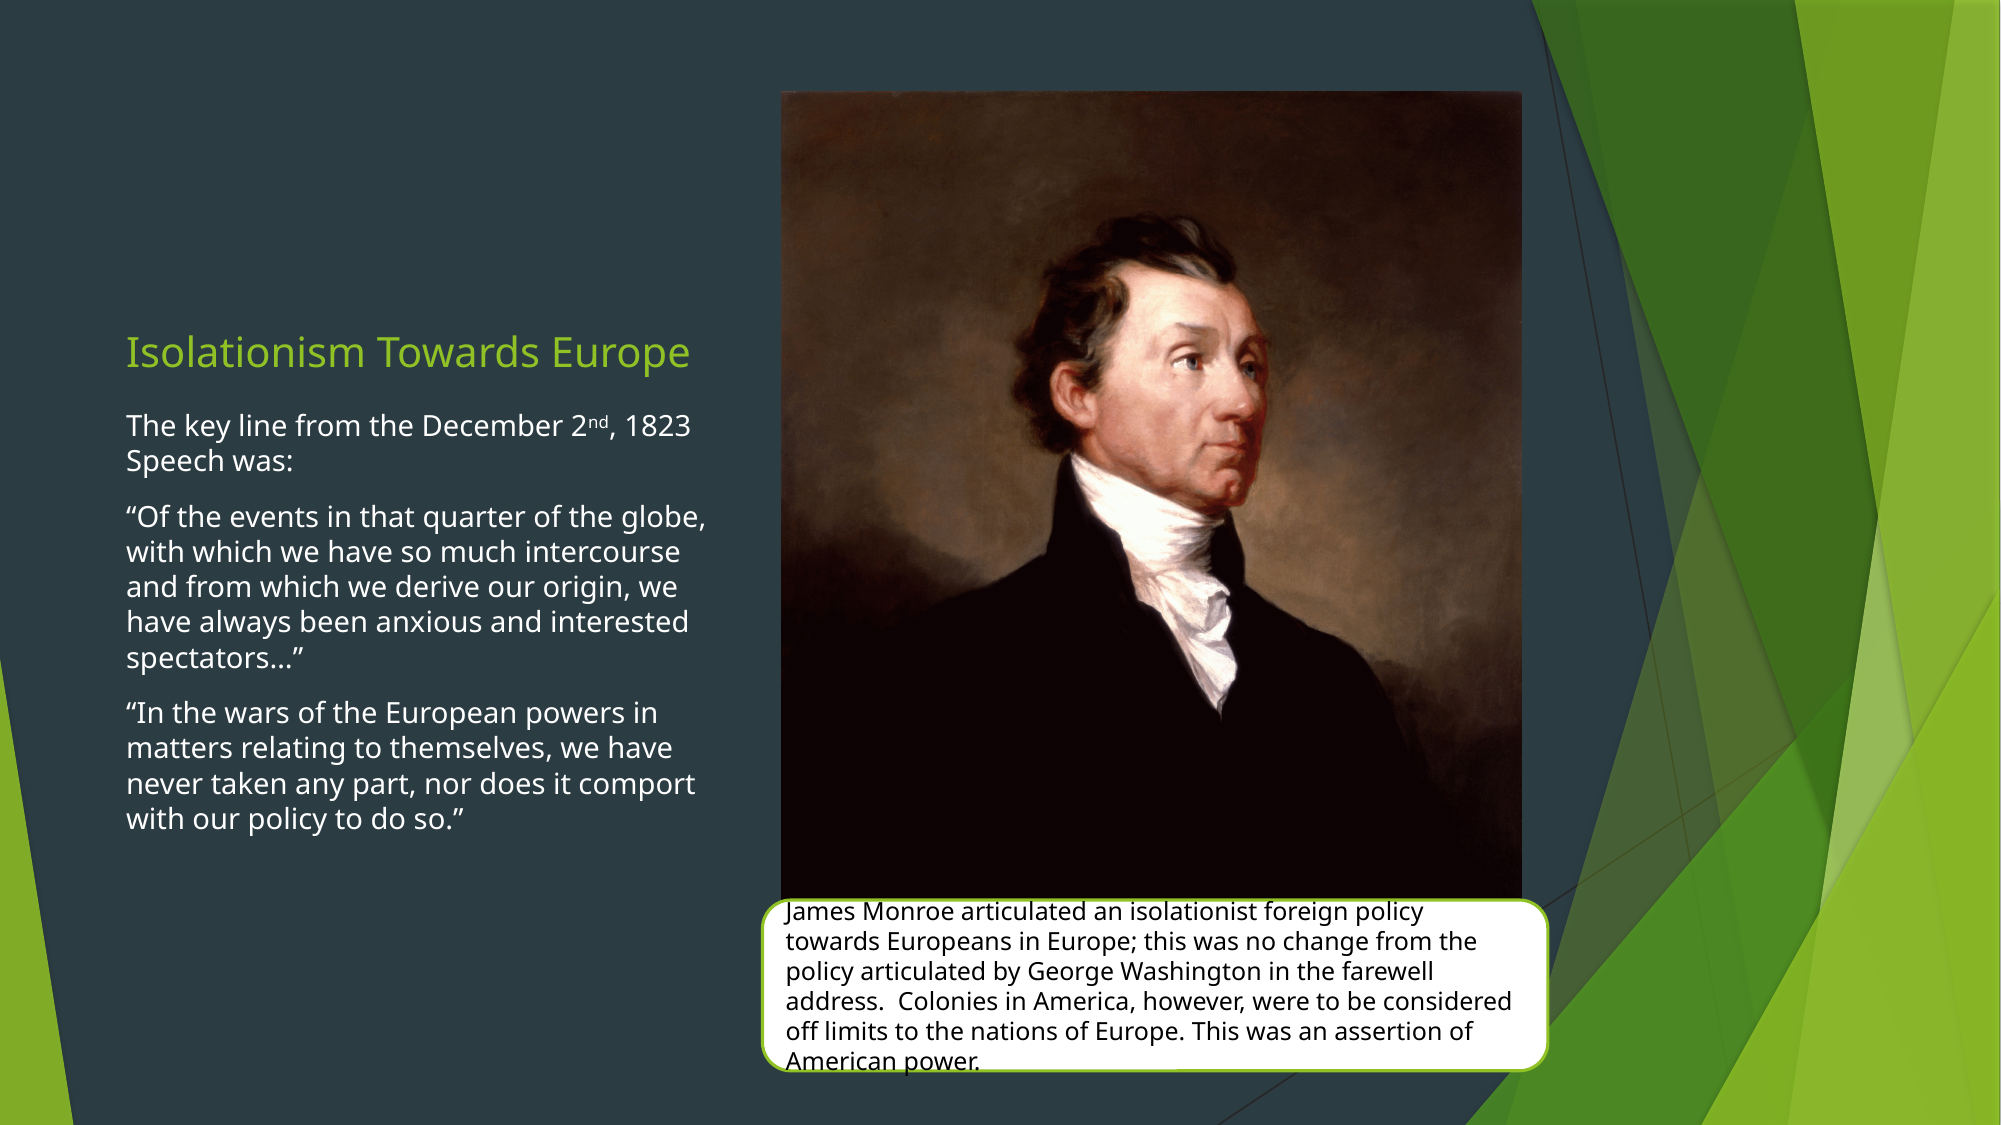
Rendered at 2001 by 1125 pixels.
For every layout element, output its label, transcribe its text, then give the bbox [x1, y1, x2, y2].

list The key line from the December 2nd, 1823 Speech was: “Of the events in that quarter of the globe, with which we have so much intercourse and from which we derive our origin, we have always been anxious and interested spectators…” “In the wars of the European powers in matters relating to themselves, we have never taken any part, nor does it comport with our policy to do so.” [111, 399, 744, 880]
title Isolationism Towards Europe [111, 245, 744, 384]
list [780, 91, 1522, 985]
text_box James Monroe articulated an isolationist foreign policy towards Europeans in Europe; this was no change from the policy articulated by George Washington in the farewell address. Colonies in America, however, were to be considered off limits to the nations of Europe. This was an assertion of American power. [760, 899, 1550, 1073]
